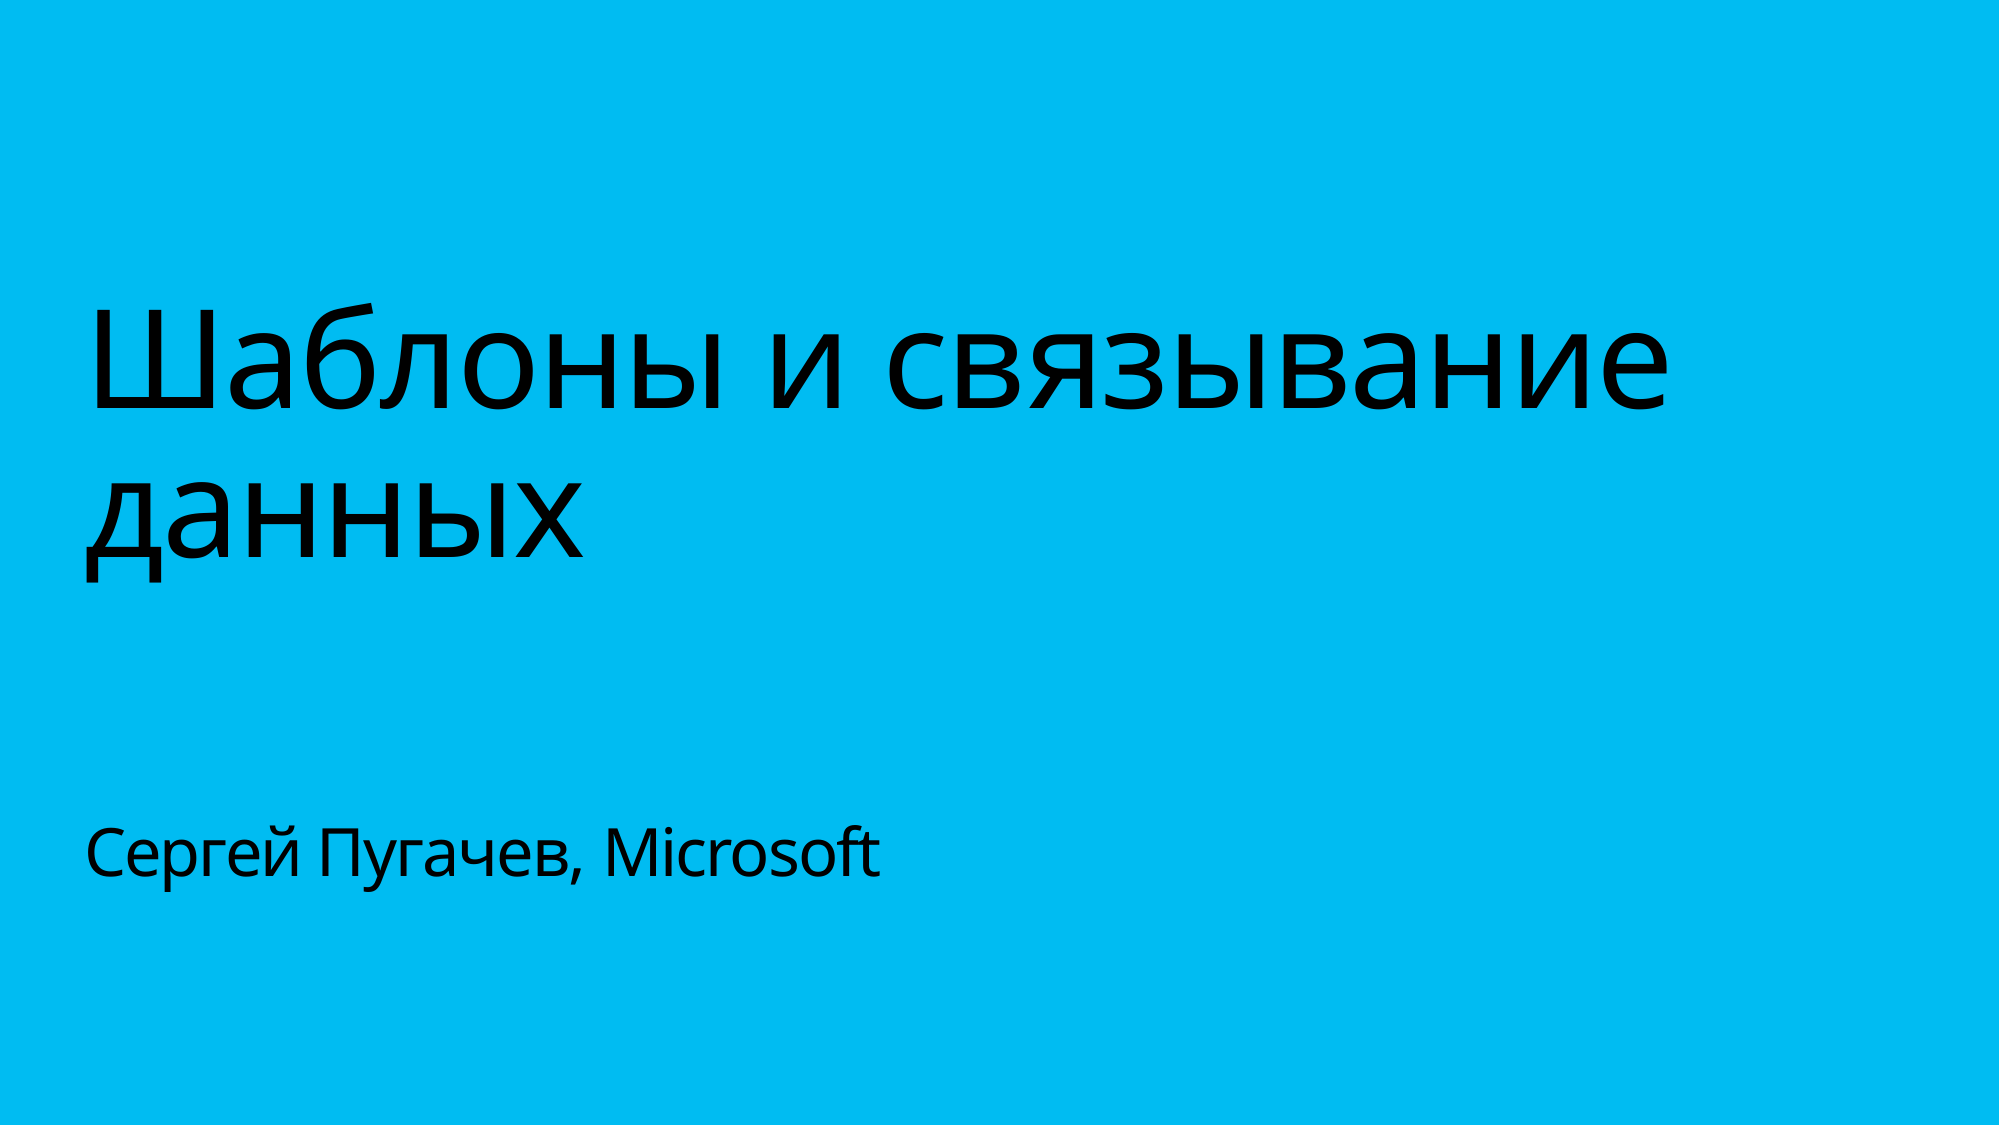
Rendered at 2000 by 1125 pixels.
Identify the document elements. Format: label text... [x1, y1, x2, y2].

list Шаблоны и связывание данных [84, 290, 1926, 590]
list Сергей Пугачев, Microsoft [84, 819, 1317, 892]
